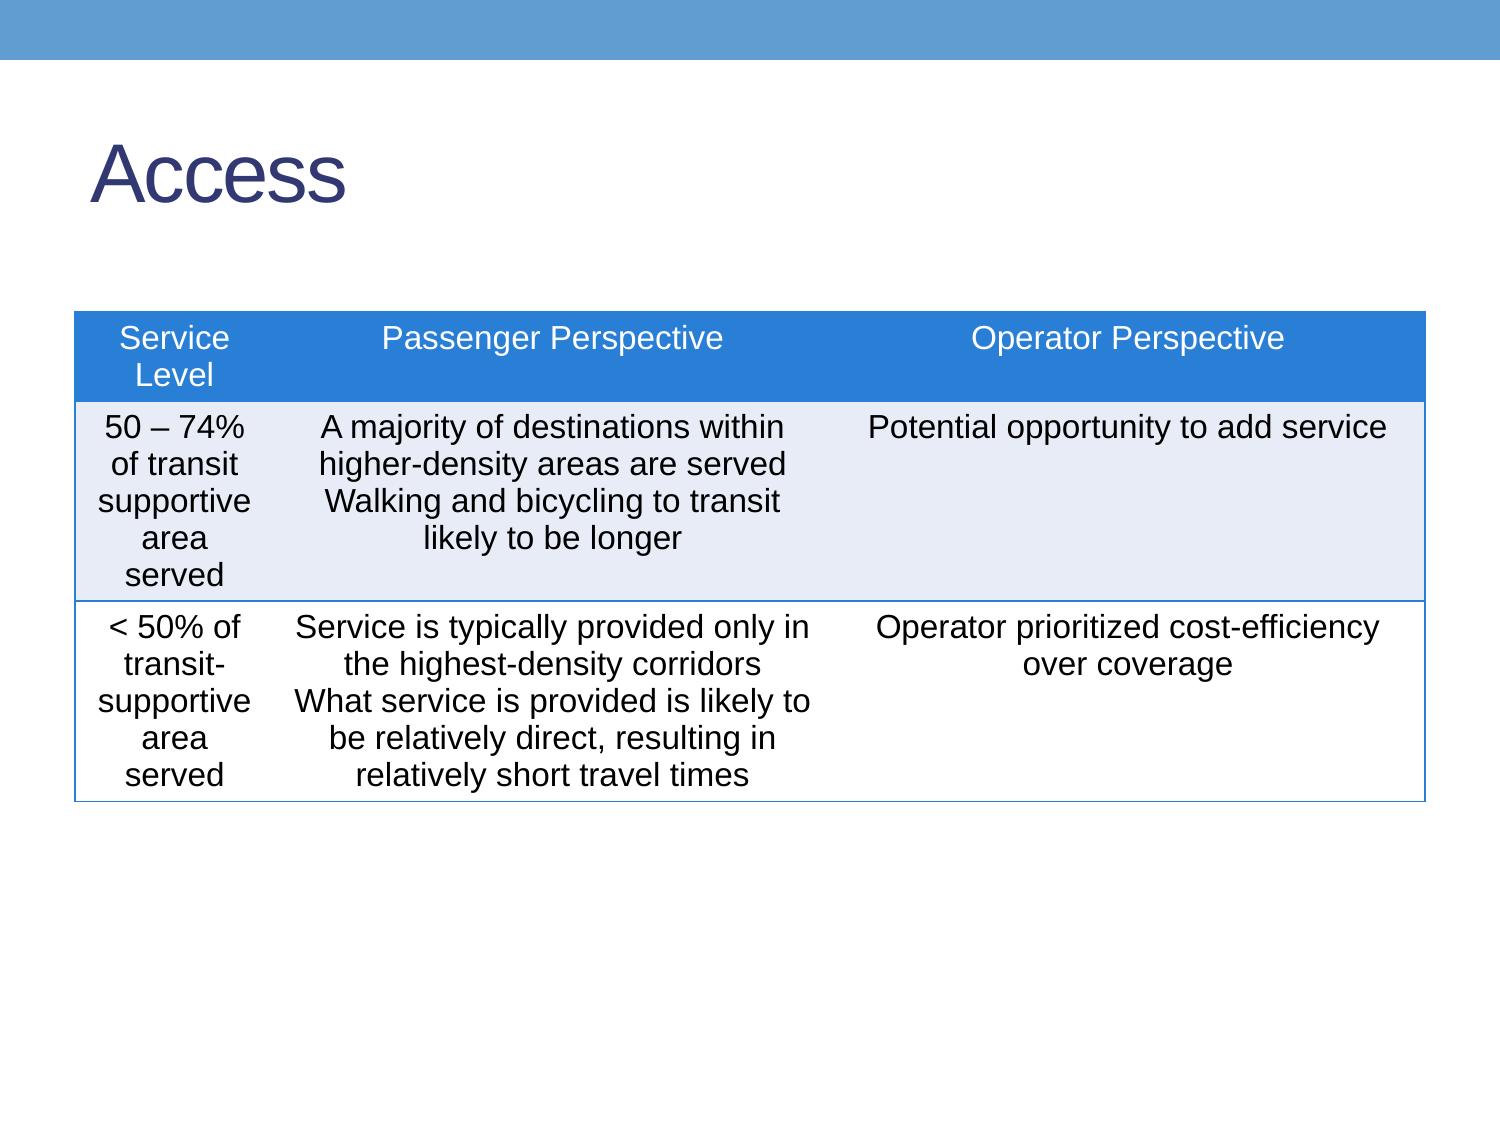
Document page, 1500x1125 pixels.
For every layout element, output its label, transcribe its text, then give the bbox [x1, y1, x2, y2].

table_cell < 50% of transit-supportive area served [76, 602, 274, 801]
table_cell A majority of destinations within higher-density areas are served Walking and bicycling to transit likely to be longer [274, 402, 832, 600]
table_cell Potential opportunity to add service [832, 402, 1424, 600]
title Access [75, 87, 1425, 250]
table_header Passenger Perspective [274, 313, 832, 400]
table_cell Service is typically provided only in the highest-density corridors What service is provided is likely to be relatively direct, resulting in relatively short travel times [274, 602, 832, 801]
table_cell 50 – 74% of transit supportive area served [76, 402, 274, 600]
table_cell Operator prioritized cost-efficiency over coverage [832, 602, 1424, 801]
table_header Operator Perspective [832, 313, 1424, 400]
table_header Service Level [76, 313, 274, 400]
